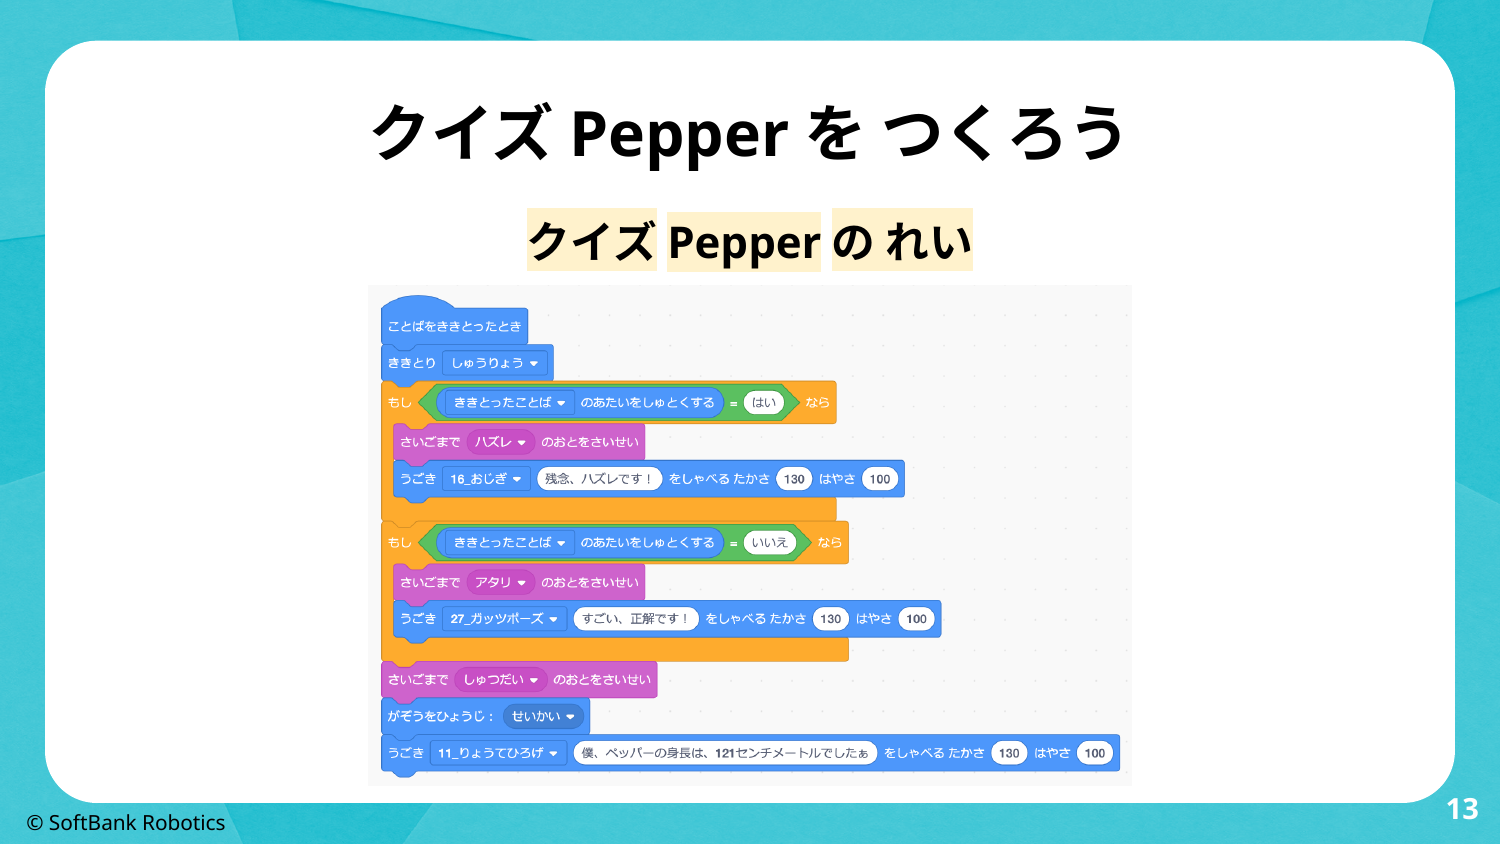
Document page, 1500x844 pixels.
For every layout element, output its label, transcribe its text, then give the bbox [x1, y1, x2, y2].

title クイズPepperを つくろう [55, 78, 1445, 173]
slide_number ‹#› [1404, 777, 1494, 843]
list クイズPepperの れい [39, 199, 1461, 294]
picture [0, 0, 1500, 844]
